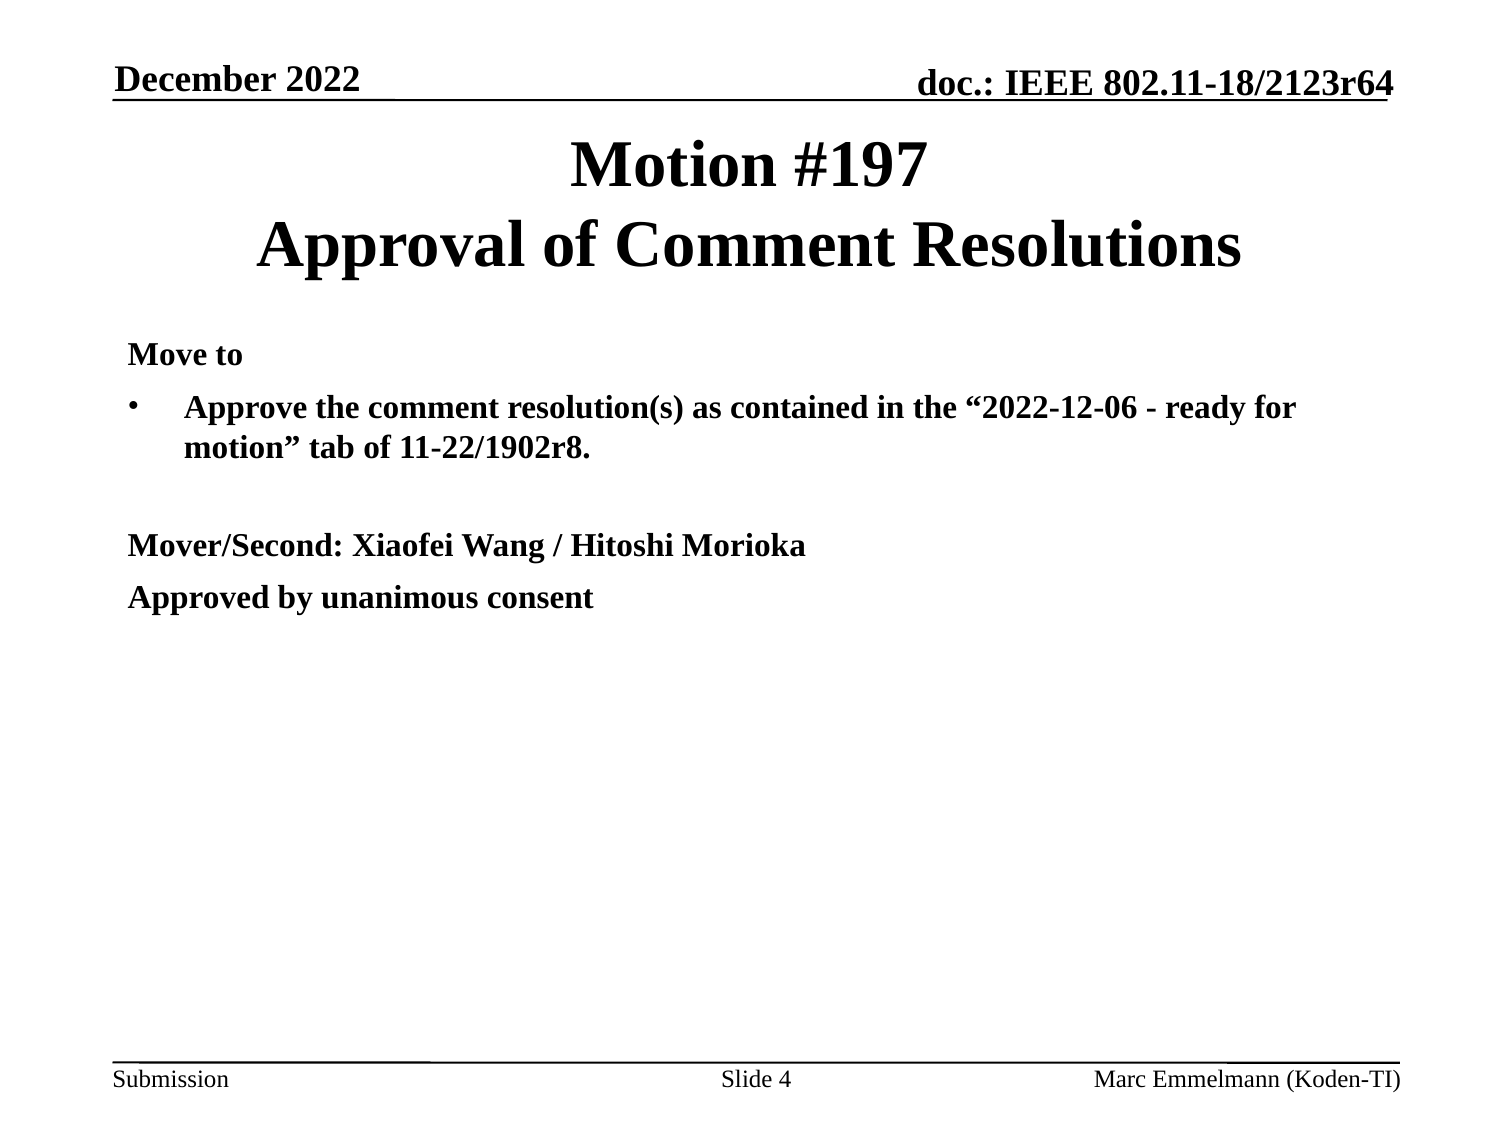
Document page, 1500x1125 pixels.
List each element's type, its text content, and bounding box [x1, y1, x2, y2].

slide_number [114, 54, 423, 100]
list Move to Approve the comment resolution(s) as contained in the “2022-12-06 - ready for motion” tab of 11-22/1902r8. Mover/Second: Xiaofei Wang / Hitoshi Morioka Approved by unanimous consent [112, 324, 1388, 1000]
title Motion #197 Approval of Comment Resolutions [112, 112, 1388, 288]
slide_number Slide 4 [712, 1061, 800, 1123]
footer Marc Emmelmann (Koden-TI) [878, 1061, 1402, 1093]
